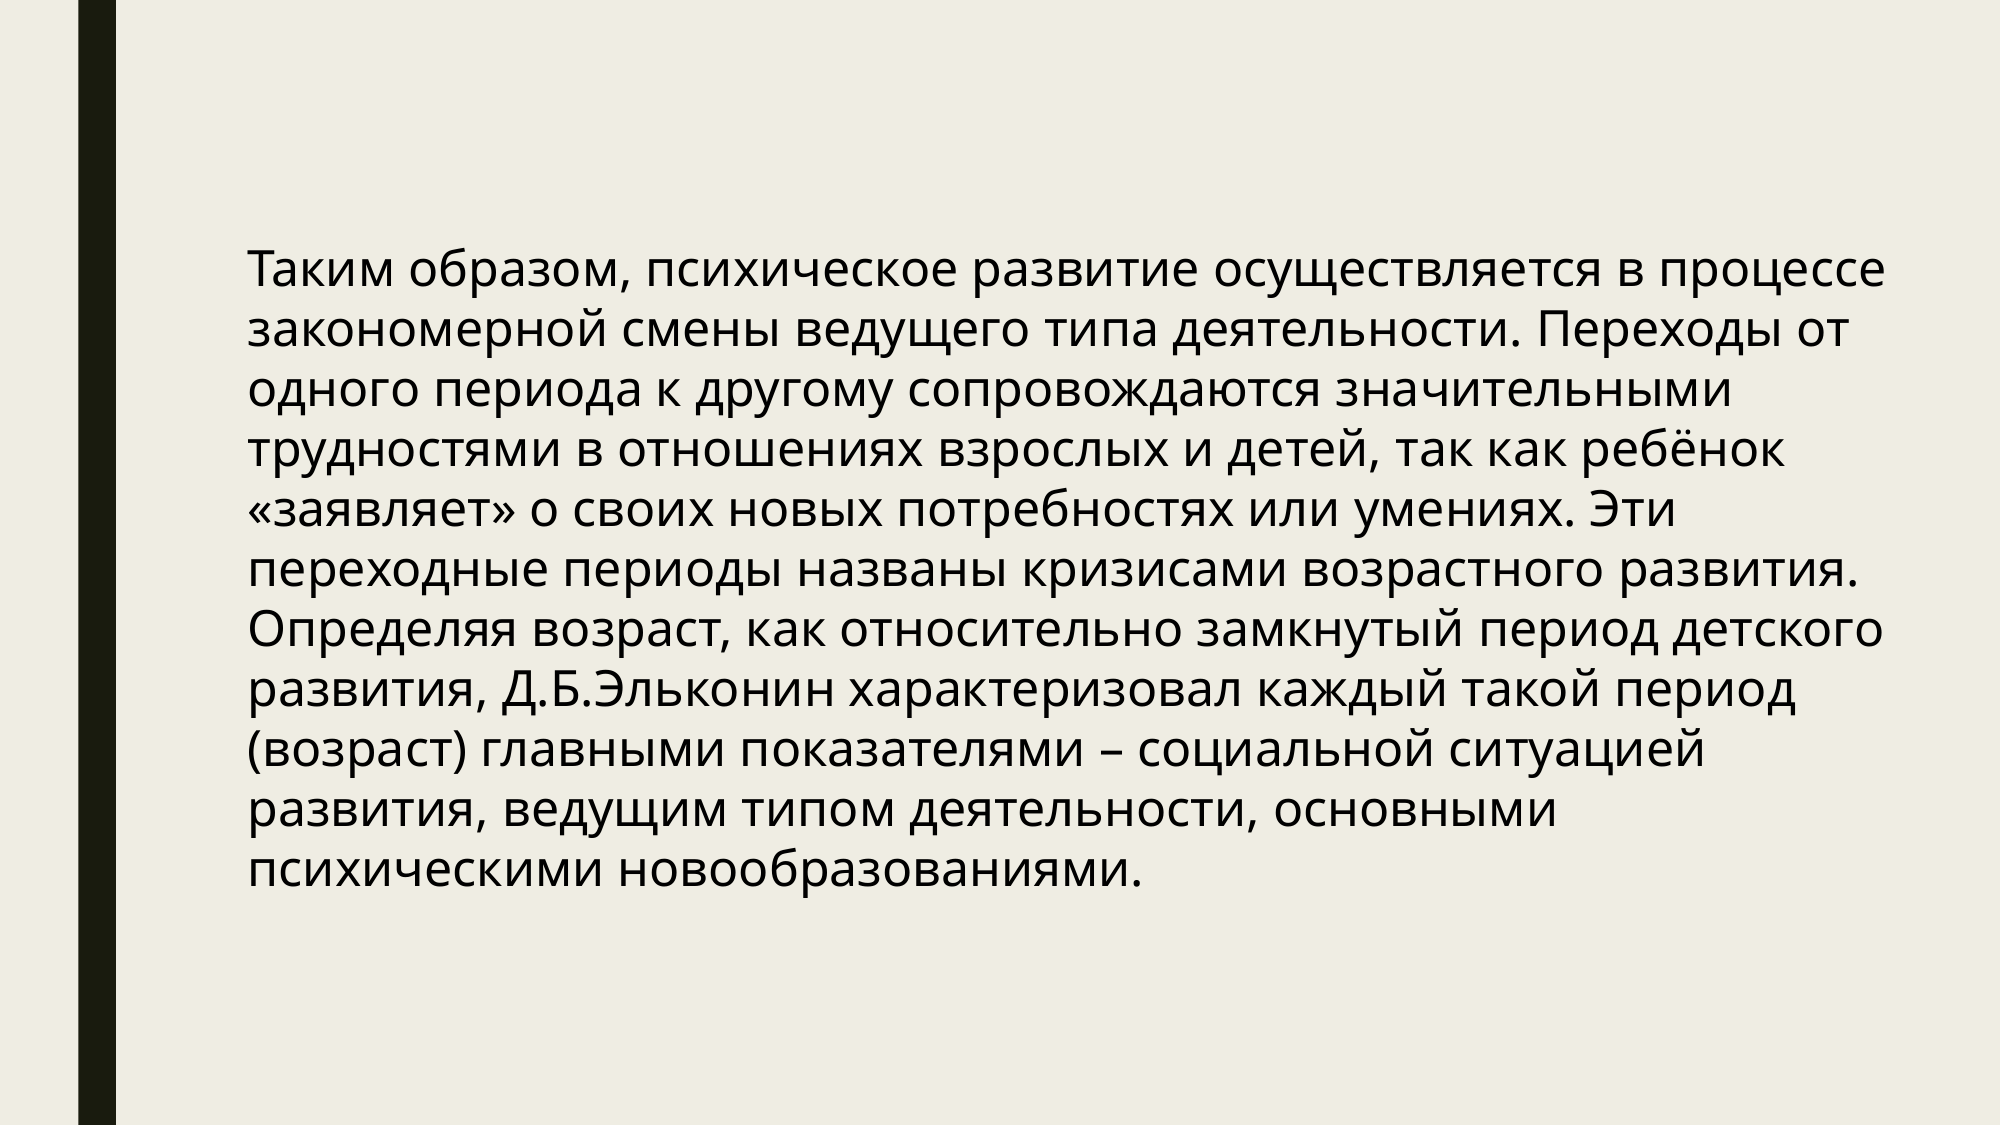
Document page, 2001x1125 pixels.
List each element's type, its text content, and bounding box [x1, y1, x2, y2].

text_box Таким образом, психическое развитие осуществляется в процессе закономерной смены ведущего типа деятельности. Переходы от одного периода к другому сопровождаются значительными трудностями в отношениях взрослых и детей, так как ребёнок «заявляет» о своих новых потребностях или умениях. Эти переходные периоды названы кризисами возрастного развития. Определяя возраст, как относительно замкнутый период детского развития, Д.Б.Эльконин характеризовал каждый такой период (возраст) главными показателями – социальной ситуацией развития, ведущим типом деятельности, основными психическими новообразованиями. [233, 229, 1927, 949]
